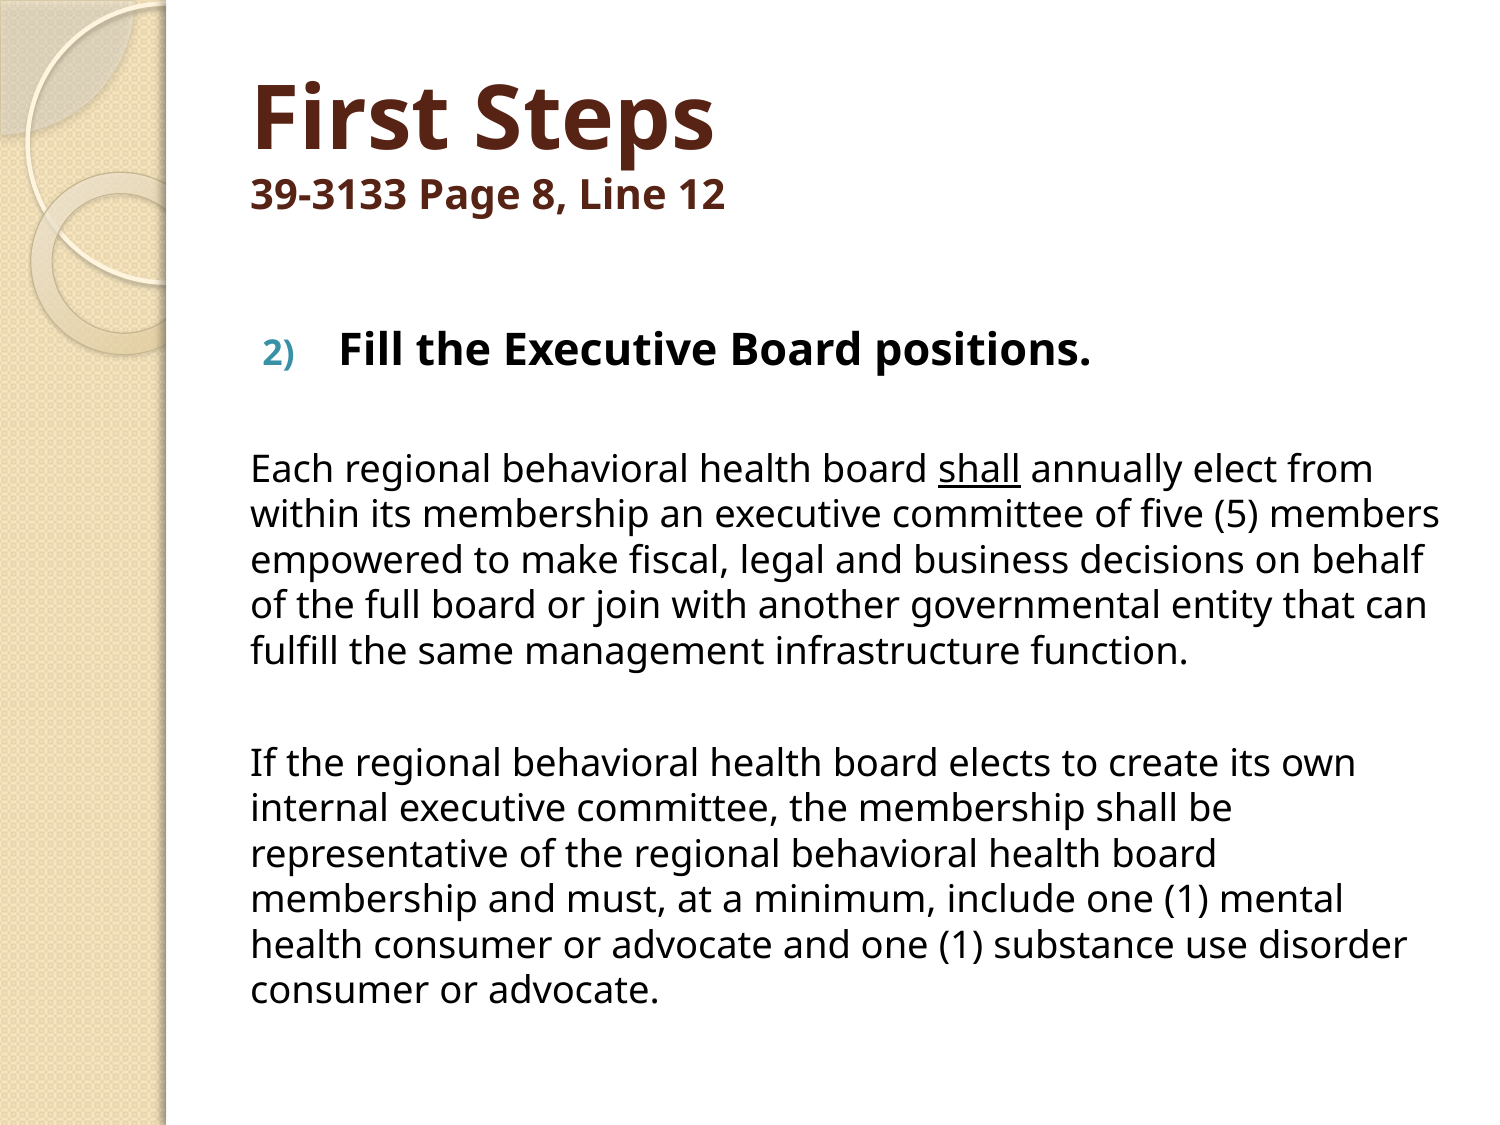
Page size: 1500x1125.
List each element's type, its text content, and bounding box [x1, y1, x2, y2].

list Fill the Executive Board positions. Each regional behavioral health board shall annually elect from within its membership an executive committee of five (5) members empowered to make fiscal, legal and business decisions on behalf of the full board or join with another governmental entity that can fulfill the same management infrastructure function. If the regional behavioral health board elects to create its own internal executive committee, the membership shall be representative of the regional behavioral health board membership and must, at a minimum, include one (1) mental health consumer or advocate and one (1) substance use disorder consumer or advocate. [235, 312, 1466, 1025]
title First Steps 39-3133 Page 8, Line 12 [235, 45, 1466, 233]
